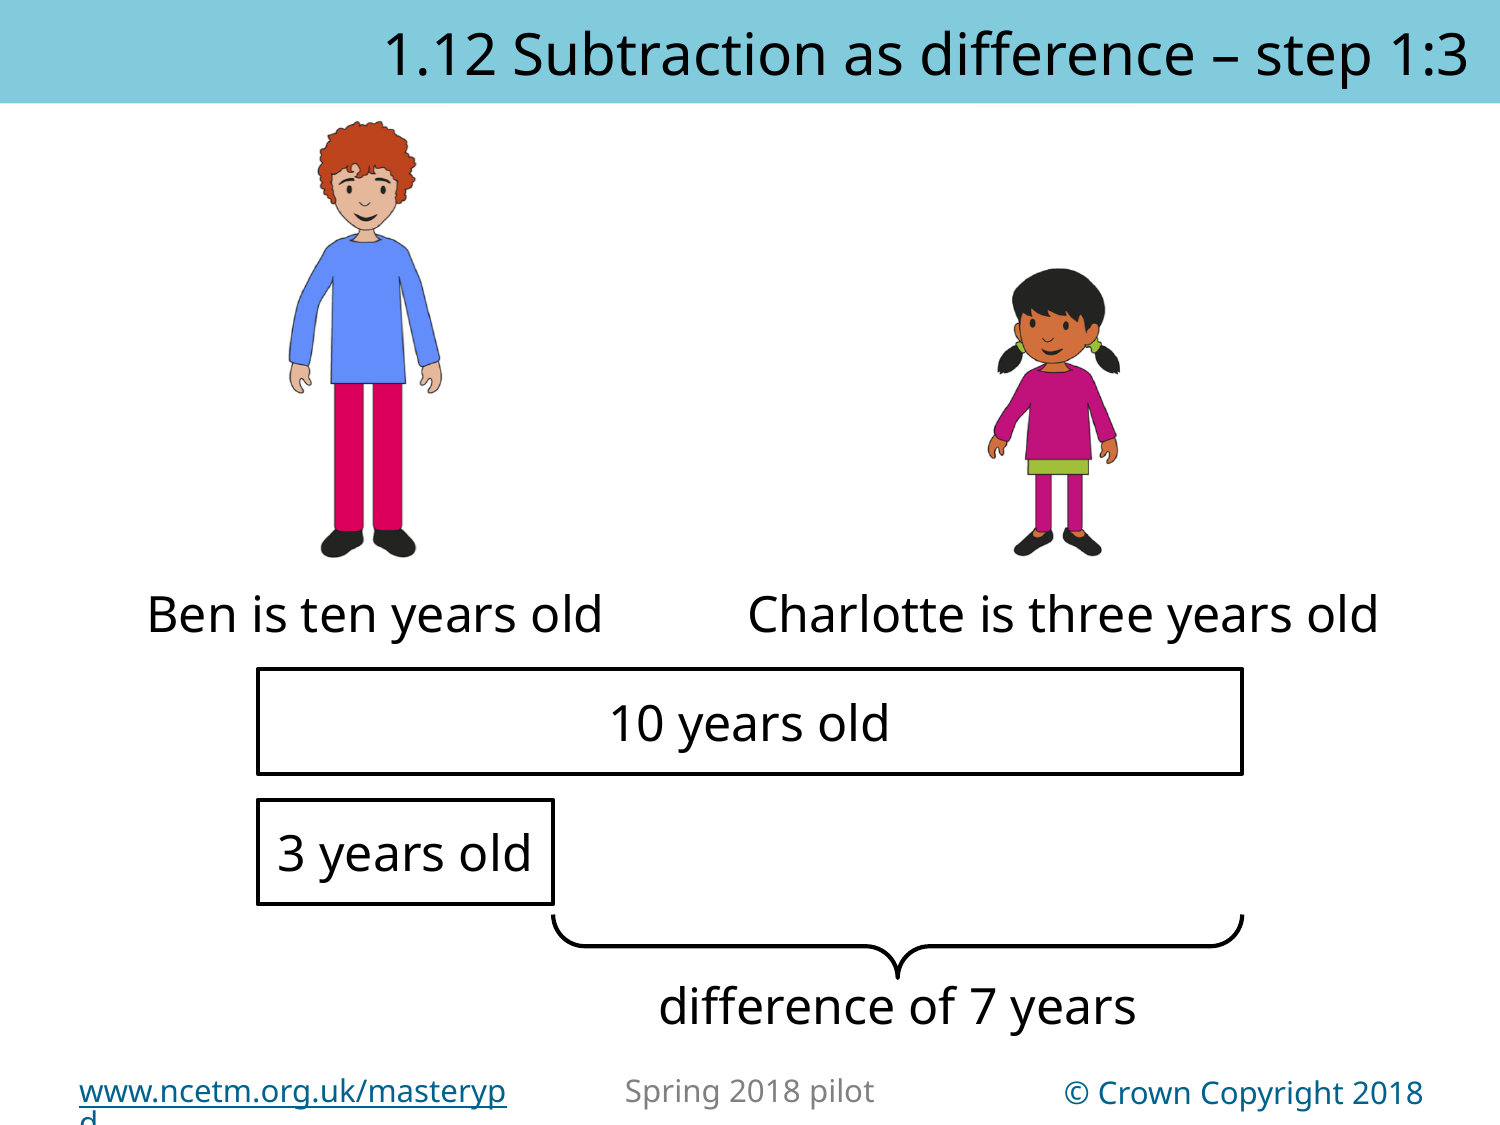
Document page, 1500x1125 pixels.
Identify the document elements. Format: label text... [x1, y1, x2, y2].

picture [974, 105, 1137, 563]
text_box difference of 7 years [643, 967, 1153, 1042]
text_box [553, 914, 1243, 967]
list 1.12 Subtraction as difference – step 1:3 [0, 0, 1500, 104]
text_box Ben is ten years old [62, 574, 689, 650]
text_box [257, 799, 554, 905]
picture [278, 105, 454, 563]
text_box Charlotte is three years old [726, 574, 1403, 650]
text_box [257, 668, 1243, 774]
